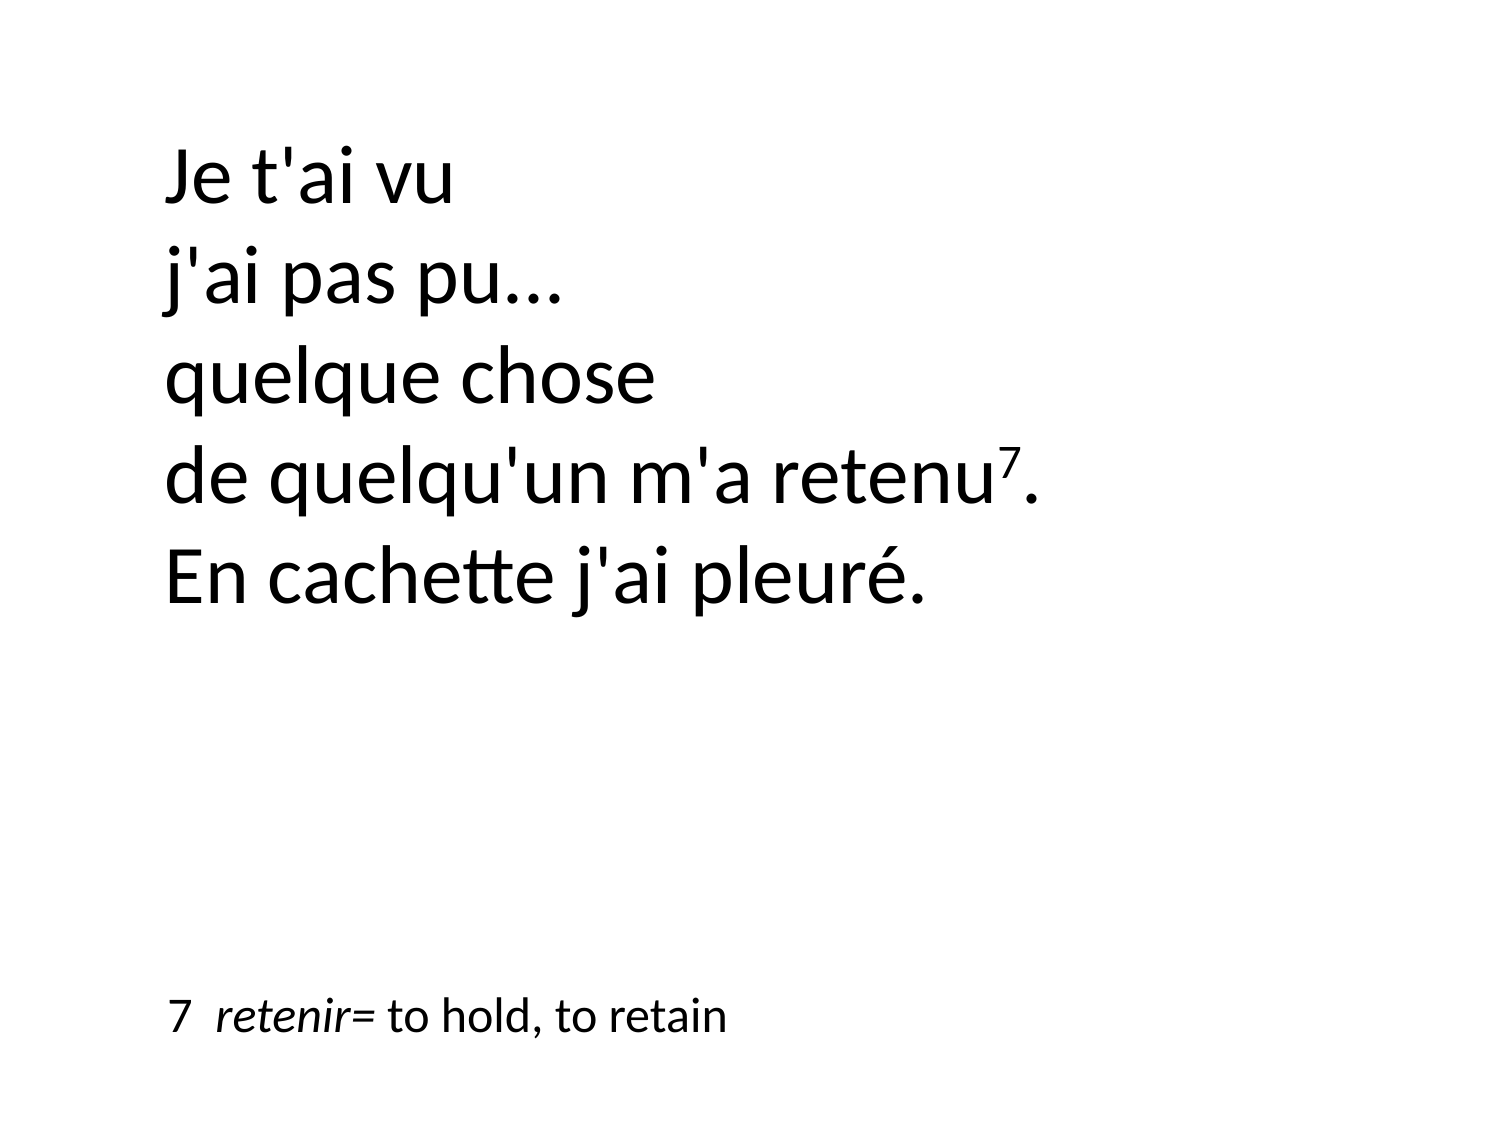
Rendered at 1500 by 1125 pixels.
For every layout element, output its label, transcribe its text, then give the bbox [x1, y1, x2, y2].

text_box 7 retenir= to hold, to retain [152, 974, 743, 1050]
text_box Je t'ai vu j'ai pas pu... quelque chose de quelqu'un m'a retenu7. En cachette j'ai pleuré. [149, 112, 1438, 628]
